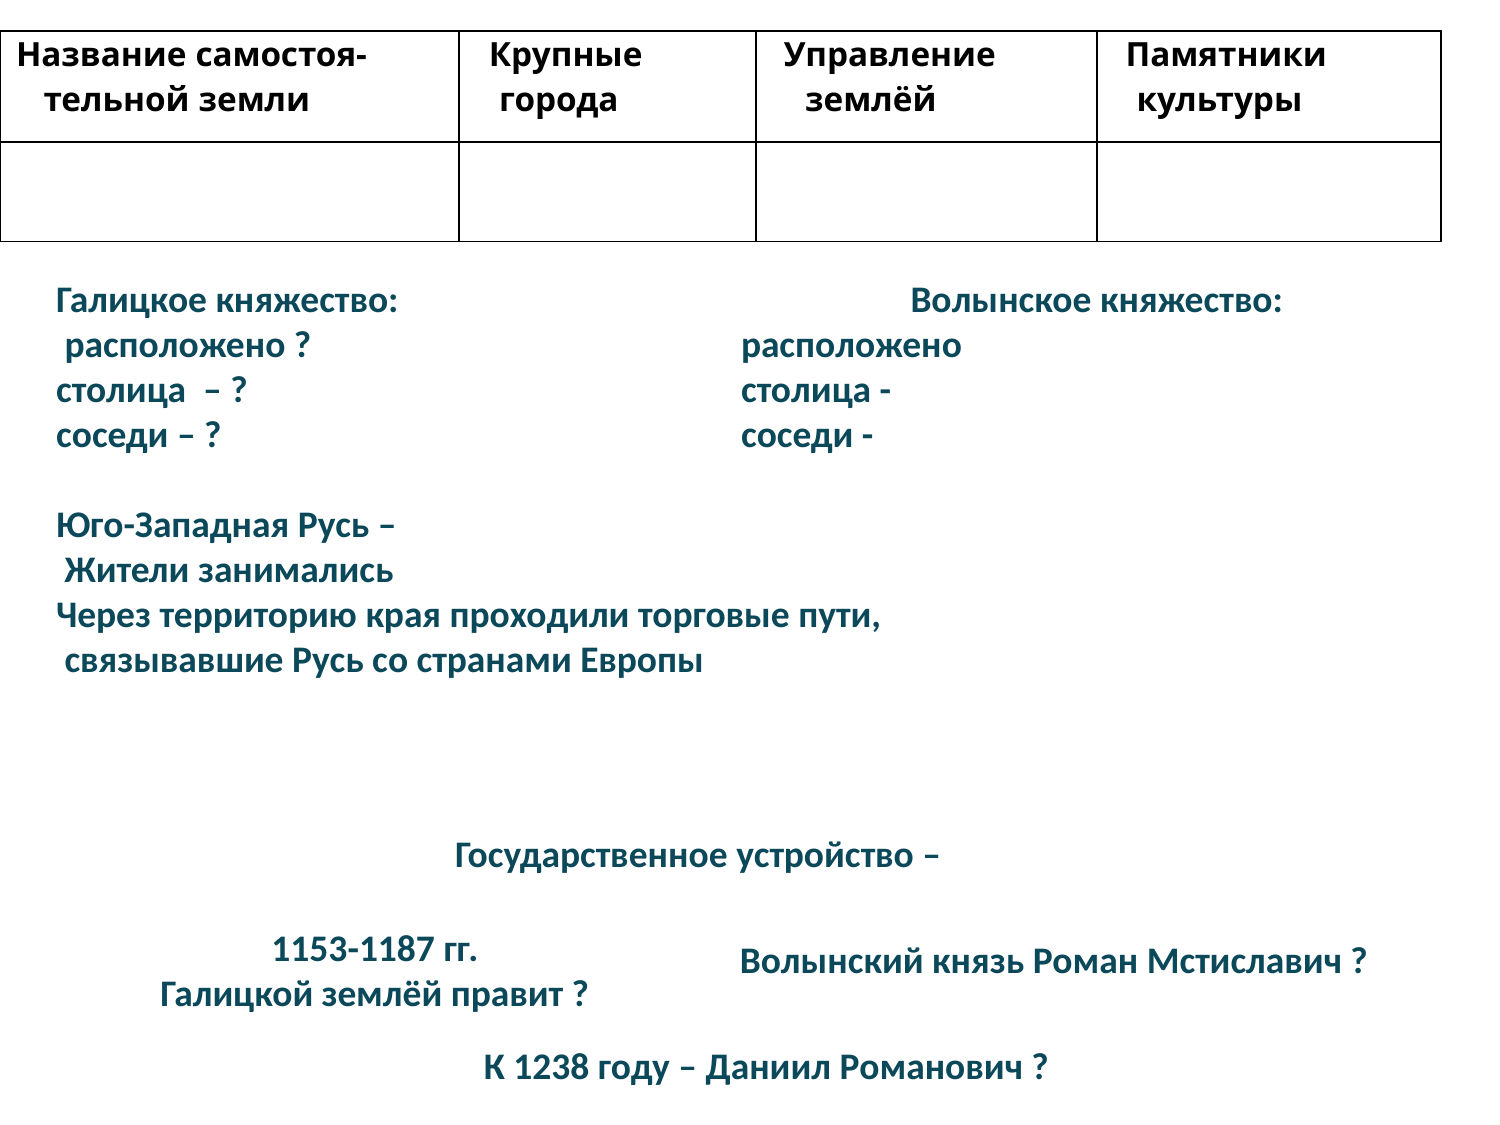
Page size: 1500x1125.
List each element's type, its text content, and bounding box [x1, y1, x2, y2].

table_header Памятники культуры [1098, 32, 1440, 141]
table_header Управление землёй [757, 32, 1096, 141]
table_cell [1098, 143, 1440, 241]
text_box 1153-1187 гг. Галицкой землёй правит ? [0, 916, 750, 1022]
table_header Крупные города [460, 32, 755, 141]
text_box Волынский князь Роман Мстиславич ? [679, 928, 1430, 989]
table_header Название самостоя- тельной земли [1, 32, 458, 141]
table_cell [1, 143, 458, 241]
text_box К 1238 году – Даниил Романович ? [469, 1034, 1073, 1095]
text_box Волынское княжество: расположено столица - соседи - [726, 267, 1477, 462]
table_cell [757, 143, 1096, 241]
text_box Государственное устройство – [100, 822, 1306, 882]
text_box Галицкое княжество: расположено ? столица – ? соседи – ? Юго-Западная Русь – Жители занимались Через территорию края проходили торговые пути, связывавшие Русь со странами Европы [41, 267, 1258, 687]
table_cell [460, 143, 755, 241]
